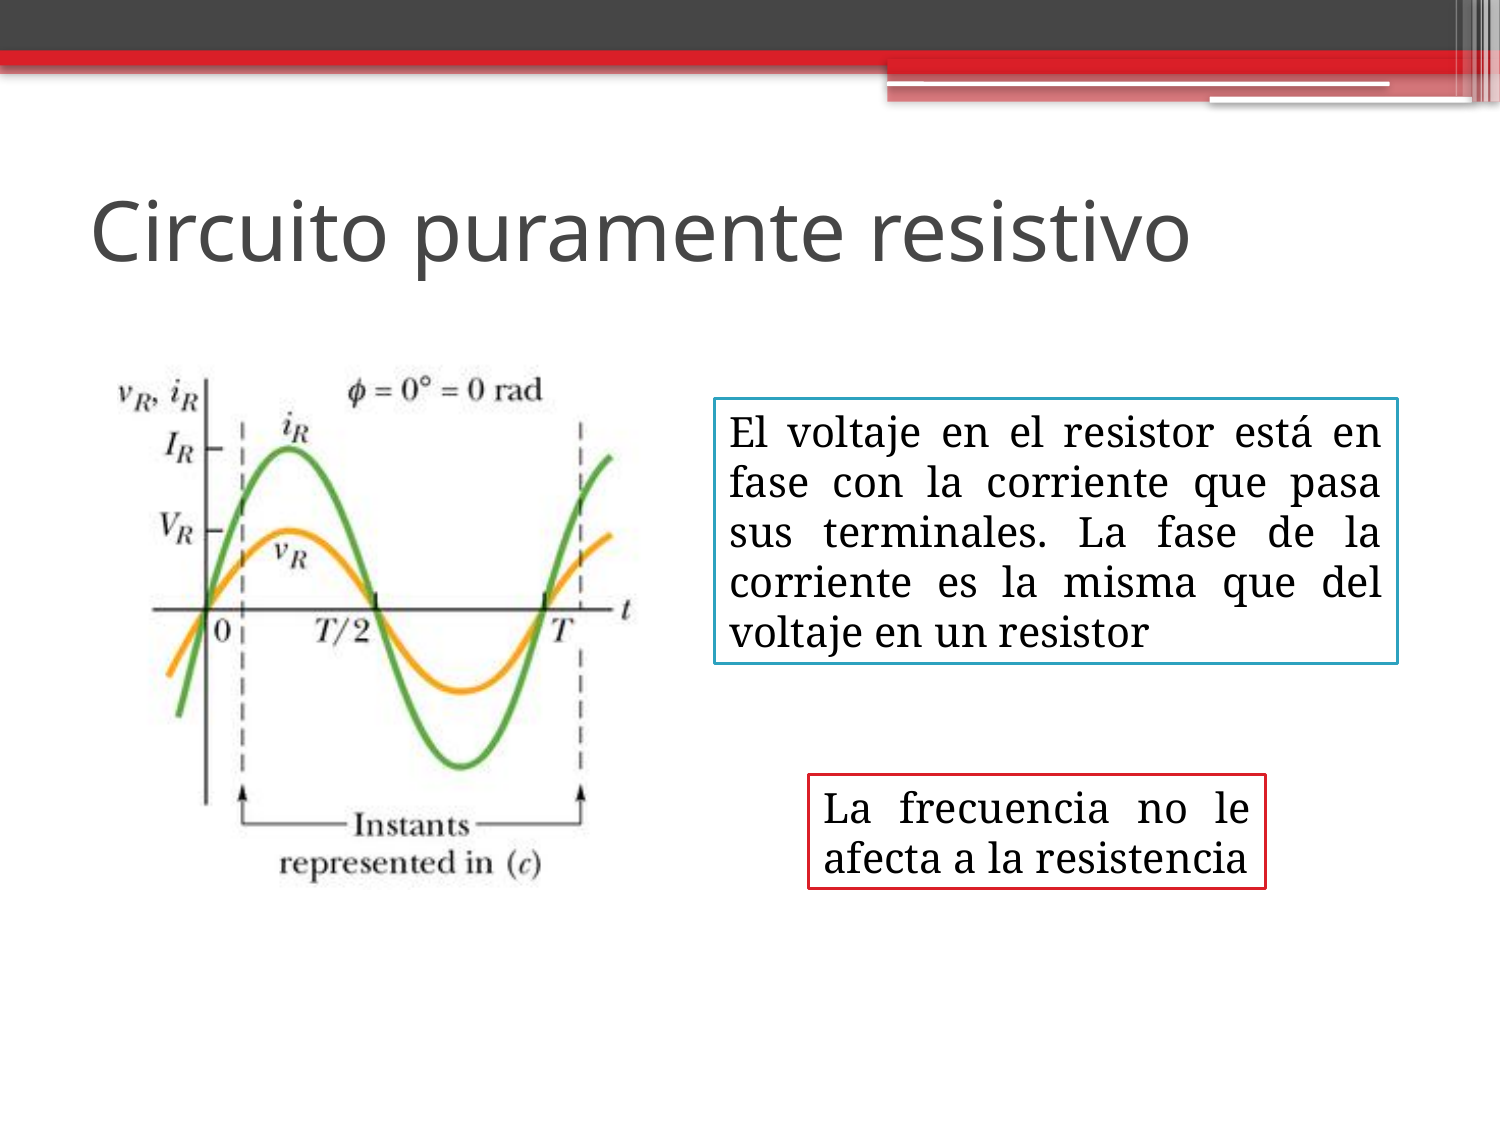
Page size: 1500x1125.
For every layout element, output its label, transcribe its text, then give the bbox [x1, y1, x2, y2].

text_box La frecuencia no le afecta a la resistencia [807, 773, 1267, 890]
picture [116, 339, 654, 891]
text_box El voltaje en el resistor está en fase con la corriente que pasa sus terminales. La fase de la corriente es la misma que del voltaje en un resistor [713, 397, 1399, 665]
title Circuito puramente resistivo [75, 140, 1425, 317]
